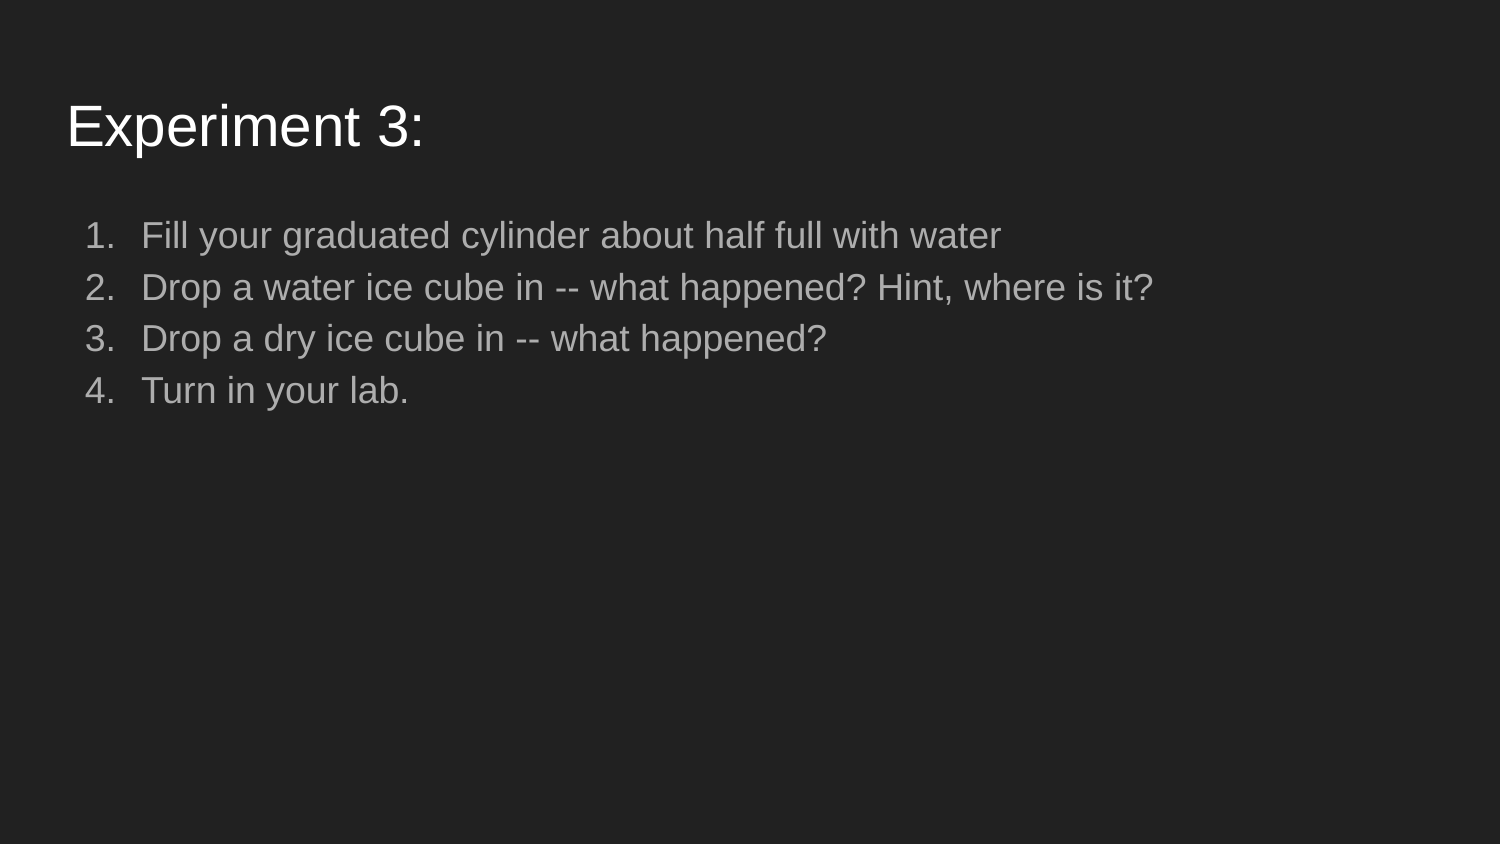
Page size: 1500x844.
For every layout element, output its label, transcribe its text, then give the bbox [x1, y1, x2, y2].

title Experiment 3: [51, 72, 1449, 167]
list Fill your graduated cylinder about half full with water Drop a water ice cube in -- what happened? Hint, where is it? Drop a dry ice cube in -- what happened? Turn in your lab. [51, 189, 1449, 750]
